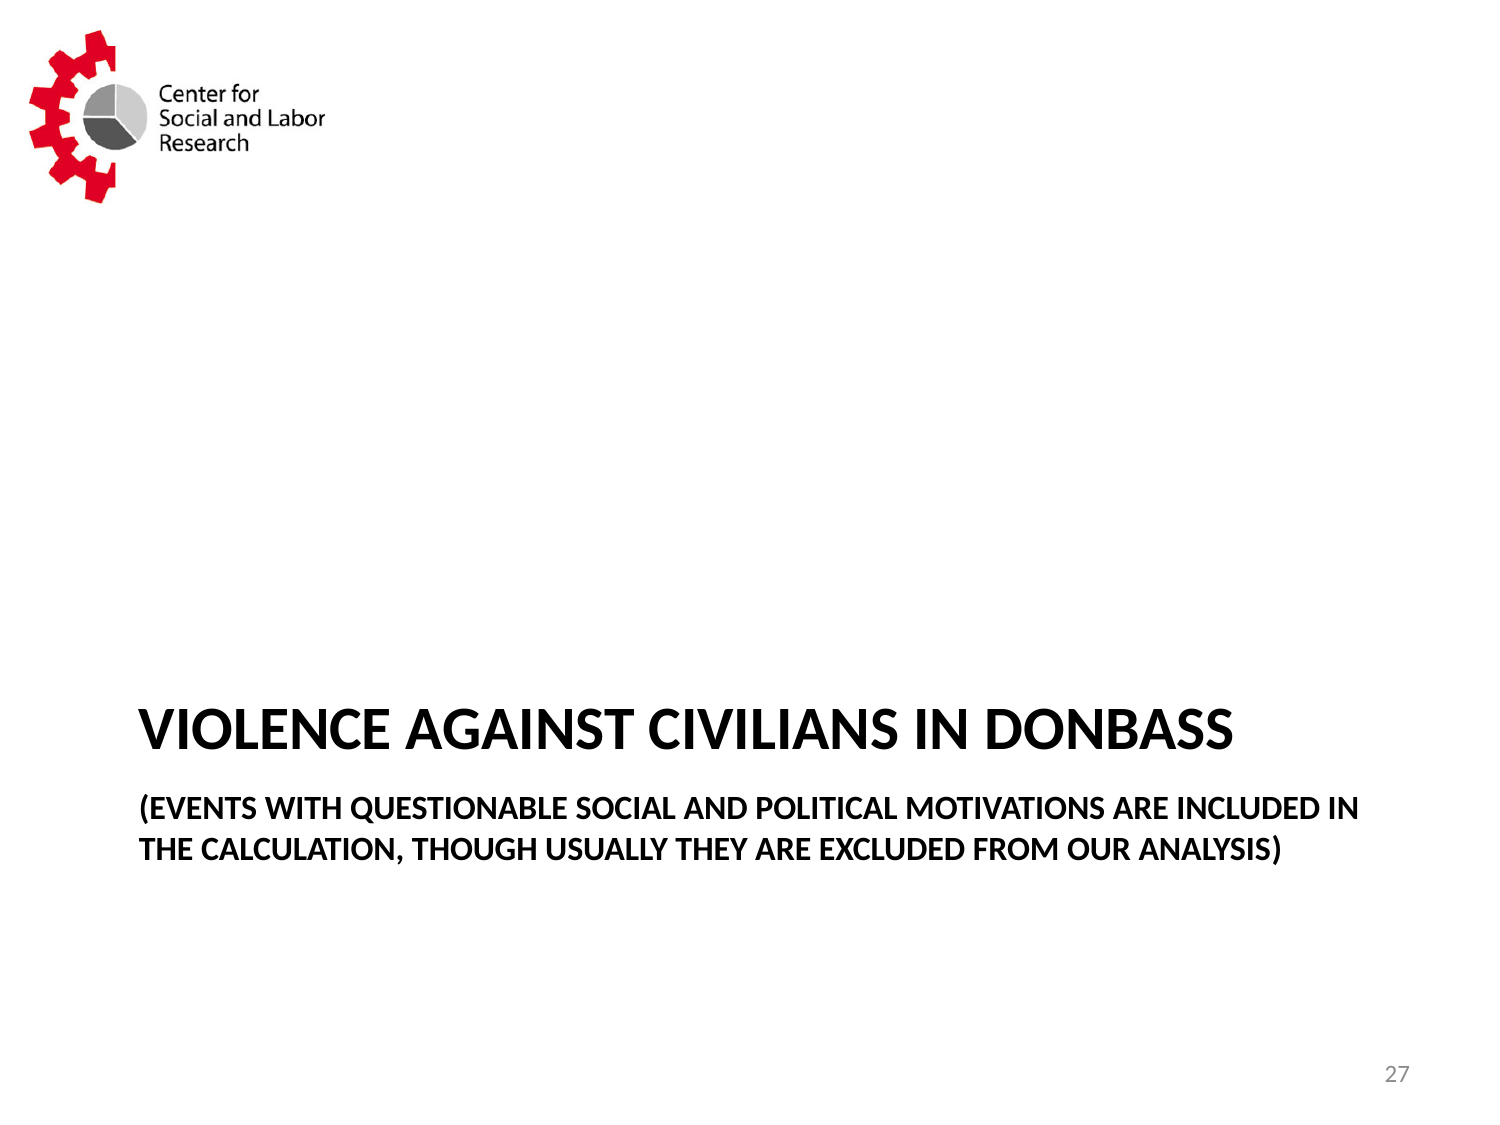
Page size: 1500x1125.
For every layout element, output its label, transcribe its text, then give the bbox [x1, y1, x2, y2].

title VIOLENCE AGAINST CIVILIANS IN Donbass (events with questionable social and political motivations are included In the calculation, though usually they are excluded from our analysis) [123, 680, 1399, 905]
slide_number 27 [1074, 1042, 1425, 1103]
picture [29, 30, 326, 204]
